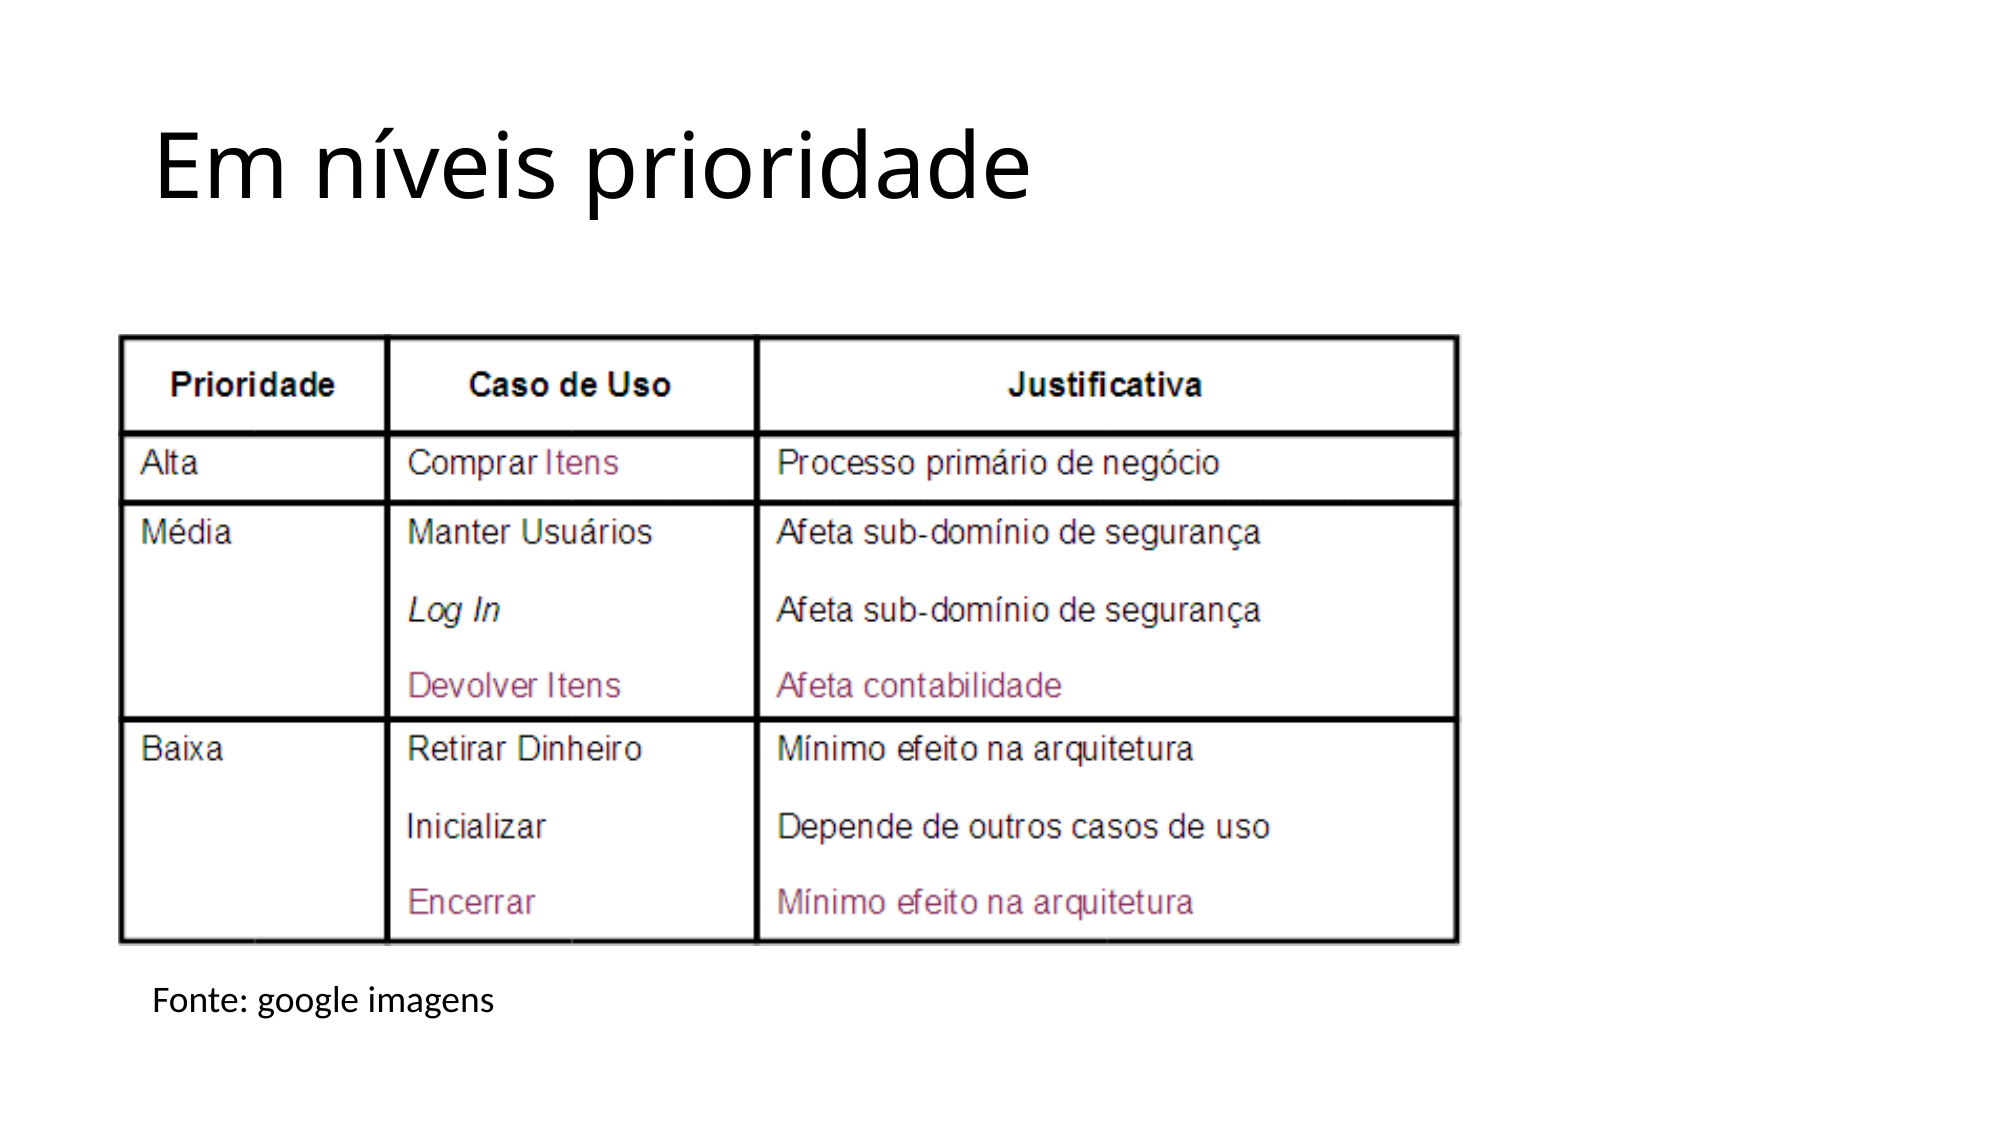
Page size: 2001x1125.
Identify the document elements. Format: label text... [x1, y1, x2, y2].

picture [118, 334, 1462, 946]
title Em níveis prioridade [137, 59, 1863, 278]
text_box Fonte: google imagens [137, 967, 1439, 1027]
